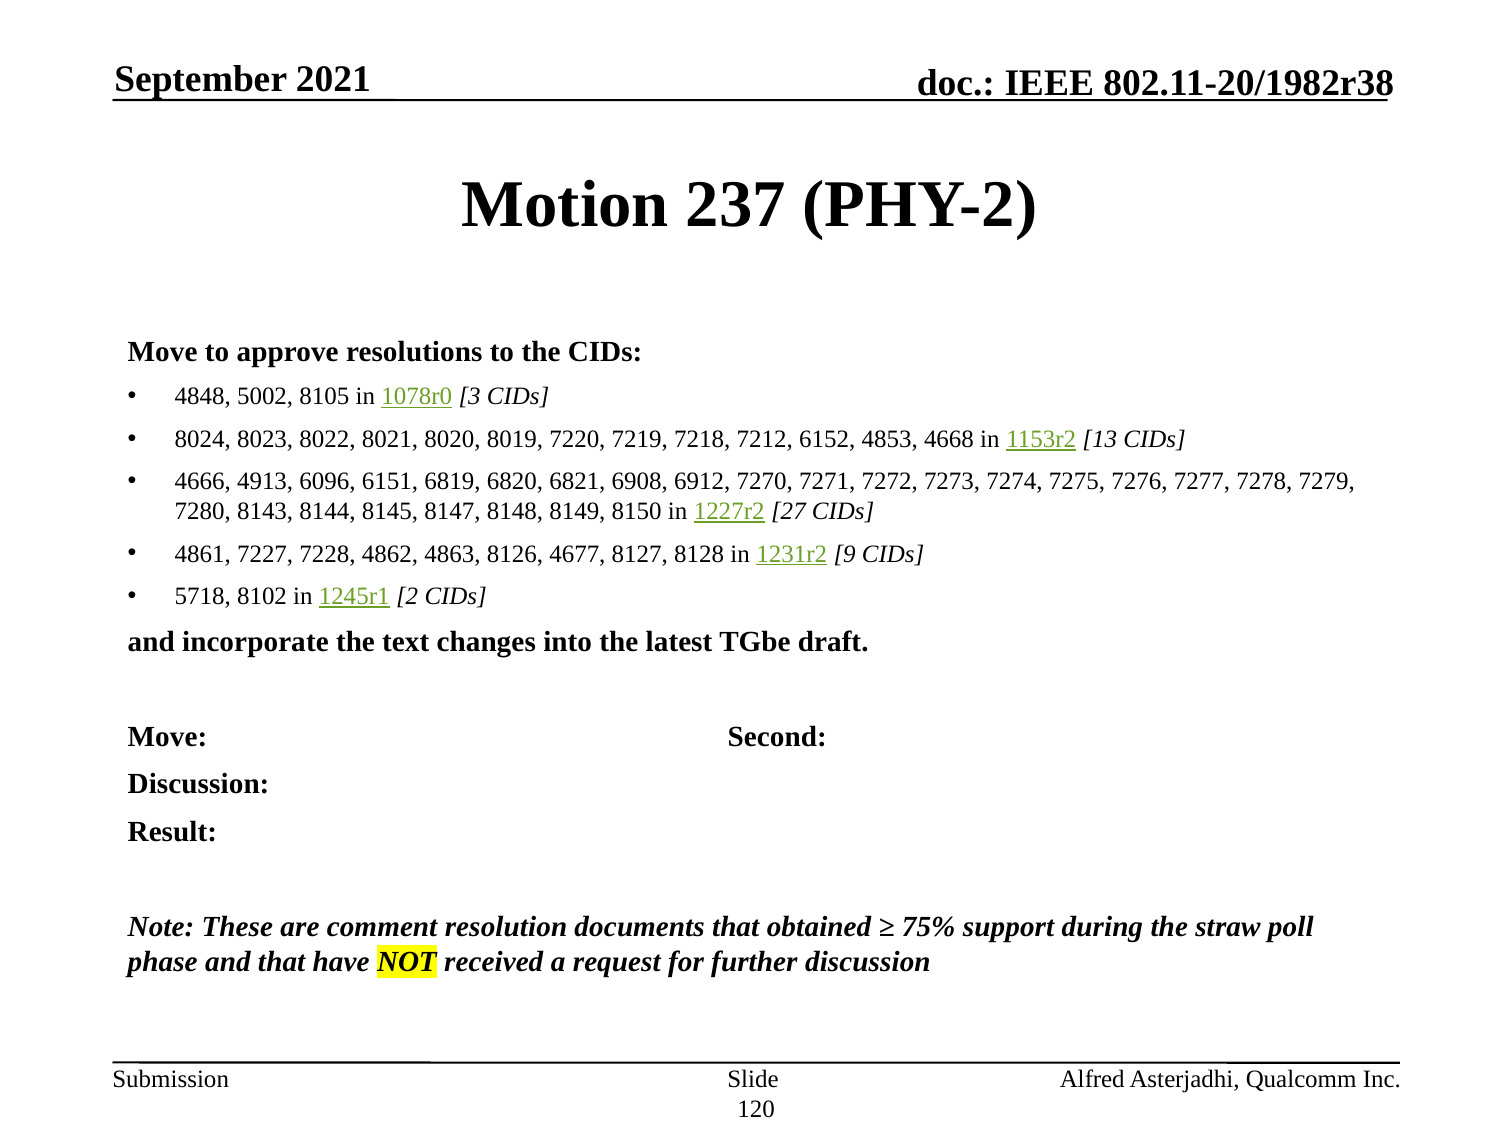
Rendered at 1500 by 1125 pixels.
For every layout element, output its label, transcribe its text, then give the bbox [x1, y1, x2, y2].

title Motion 237 (PHY-2) [112, 112, 1388, 288]
footer Alfred Asterjadhi, Qualcomm Inc. [878, 1061, 1402, 1093]
slide_number Slide 120 [712, 1061, 800, 1123]
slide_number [114, 54, 423, 100]
list Move to approve resolutions to the CIDs: 4848, 5002, 8105 in 1078r0 [3 CIDs] 8024, 8023, 8022, 8021, 8020, 8019, 7220, 7219, 7218, 7212, 6152, 4853, 4668 in 1153r2 [13 CIDs] 4666, 4913, 6096, 6151, 6819, 6820, 6821, 6908, 6912, 7270, 7271, 7272, 7273, 7274, 7275, 7276, 7277, 7278, 7279, 7280, 8143, 8144, 8145, 8147, 8148, 8149, 8150 in 1227r2 [27 CIDs] 4861, 7227, 7228, 4862, 4863, 8126, 4677, 8127, 8128 in 1231r2 [9 CIDs] 5718, 8102 in 1245r1 [2 CIDs] and incorporate the text changes into the latest TGbe draft. Move: Second: Discussion: Result: Note: These are comment resolution documents that obtained ≥ 75% support during the straw poll phase and that have NOT received a request for further discussion [112, 324, 1388, 1063]
